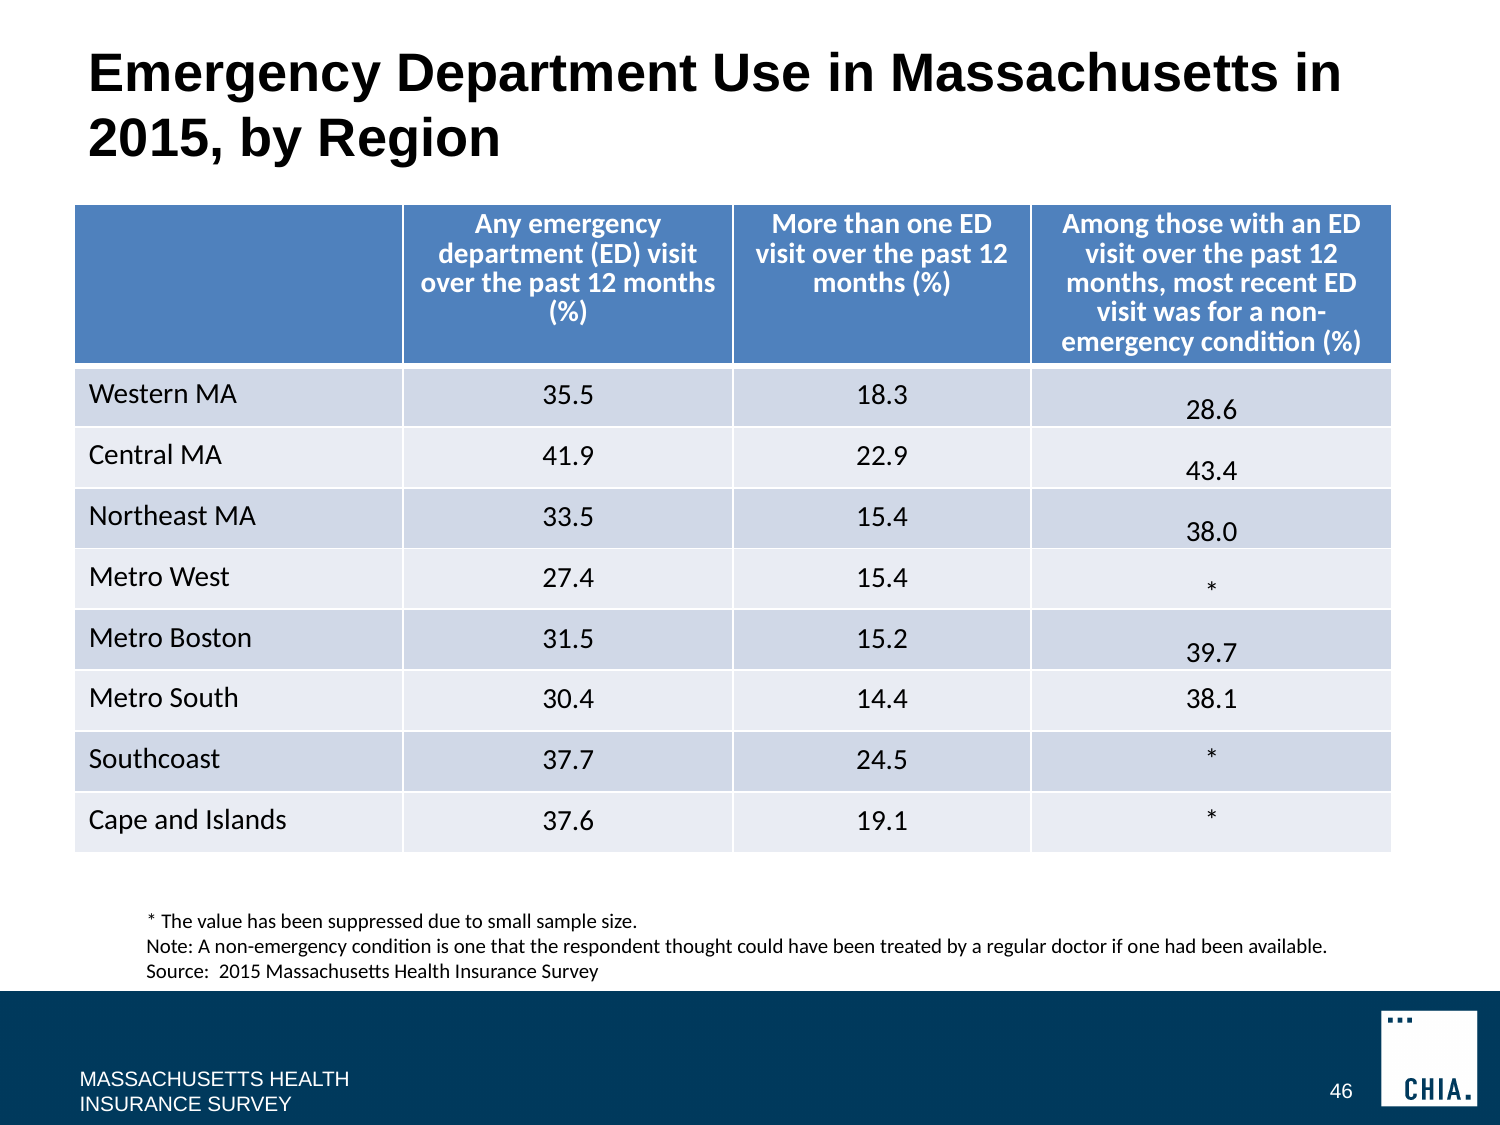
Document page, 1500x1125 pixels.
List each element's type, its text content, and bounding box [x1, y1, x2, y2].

table_cell 15.2 [734, 610, 1030, 669]
table_cell 15.4 [734, 489, 1030, 548]
table_cell 27.4 [404, 549, 732, 608]
table_header More than one ED visit over the past 12 months (%) [734, 205, 1030, 363]
table_cell * [1032, 549, 1391, 608]
table_cell 28.6 [1032, 369, 1391, 426]
table_cell 30.4 [404, 671, 732, 730]
table_cell 19.1 [734, 793, 1030, 852]
title Emergency Department Use in Massachusetts in 2015, by Region [73, 49, 1393, 155]
table_cell 37.7 [404, 732, 732, 791]
table_cell 15.4 [734, 549, 1030, 608]
table_cell 33.5 [404, 489, 732, 548]
footer MASSACHUSETTS HEALTH INSURANCE SURVEY [64, 1060, 430, 1121]
table_cell 38.0 [1032, 489, 1391, 548]
table_cell 35.5 [404, 369, 732, 426]
text_box * The value has been suppressed due to small sample size. Note: A non-emergency condition is one that the respondent thought could have been treated by a regular doctor if one had been available. Source: 2015 Massachusetts Health Insurance Survey [131, 900, 1368, 990]
table_cell 31.5 [404, 610, 732, 669]
table_cell 38.1 [1032, 671, 1391, 730]
table_cell 14.4 [734, 671, 1030, 730]
table_cell Central MA [75, 428, 402, 487]
table_cell 18.3 [734, 369, 1030, 426]
picture [0, 991, 1500, 1125]
table_cell 43.4 [1032, 428, 1391, 487]
table_cell 24.5 [734, 732, 1030, 791]
table_cell Northeast MA [75, 489, 402, 548]
table_cell * [1032, 732, 1391, 791]
table_cell 41.9 [404, 428, 732, 487]
table_cell Western MA [75, 369, 402, 426]
table_cell Metro Boston [75, 610, 402, 669]
table_cell Metro South [75, 671, 402, 730]
table_cell 39.7 [1032, 610, 1391, 669]
table_cell 22.9 [734, 428, 1030, 487]
slide_number 46 [1017, 1060, 1368, 1121]
table_cell * [1032, 793, 1391, 852]
table_header Among those with an ED visit over the past 12 months, most recent ED visit was for a non-emergency condition (%) [1032, 205, 1391, 363]
table_cell Southcoast [75, 732, 402, 791]
table_header Any emergency department (ED) visit over the past 12 months (%) [404, 205, 732, 363]
table_cell Cape and Islands [75, 793, 402, 852]
table_cell 37.6 [404, 793, 732, 852]
table_header [75, 205, 402, 363]
table_cell Metro West [75, 549, 402, 608]
